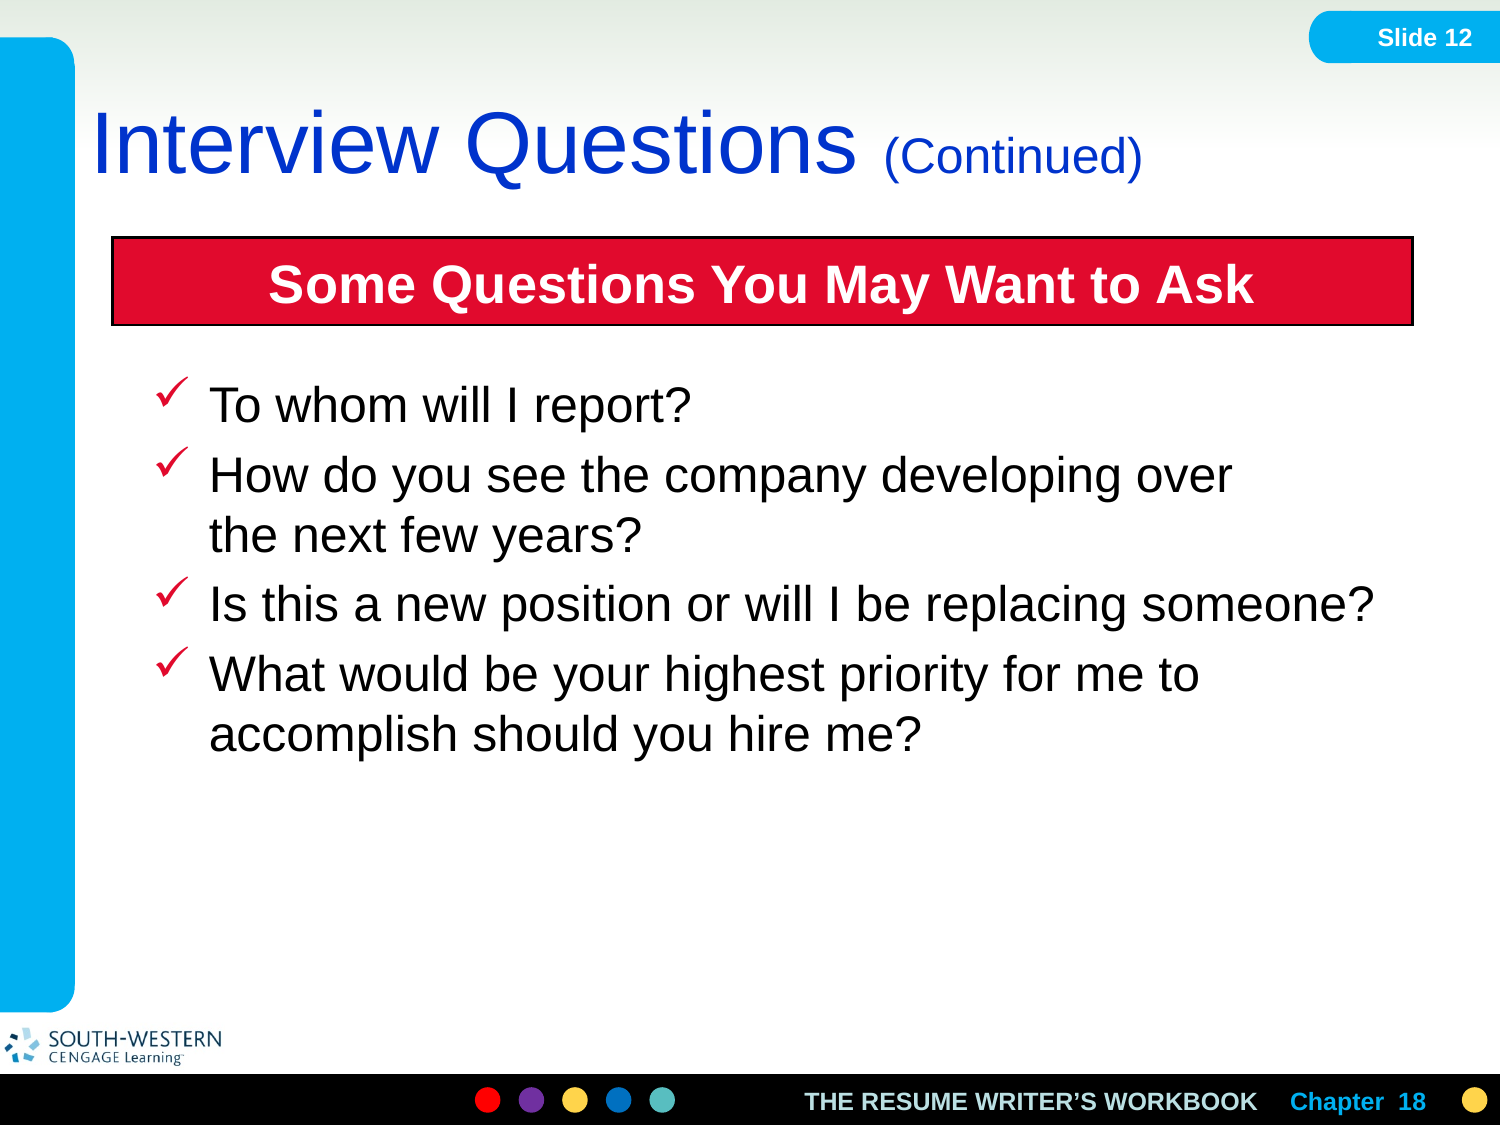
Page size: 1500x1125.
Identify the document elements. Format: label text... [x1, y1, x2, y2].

title Interview Questions (Continued) [74, 44, 1426, 233]
slide_number Slide 12 [1312, 13, 1488, 93]
picture [0, 1022, 225, 1073]
footer Chapter 18 [1274, 1075, 1476, 1125]
list To whom will I report? How do you see the company developing over the next few years? Is this a new position or will I be replacing someone? What would be your highest priority for me to accomplish should you hire me? [99, 199, 1451, 943]
table_header Some Questions You May Want to Ask [114, 239, 1411, 324]
